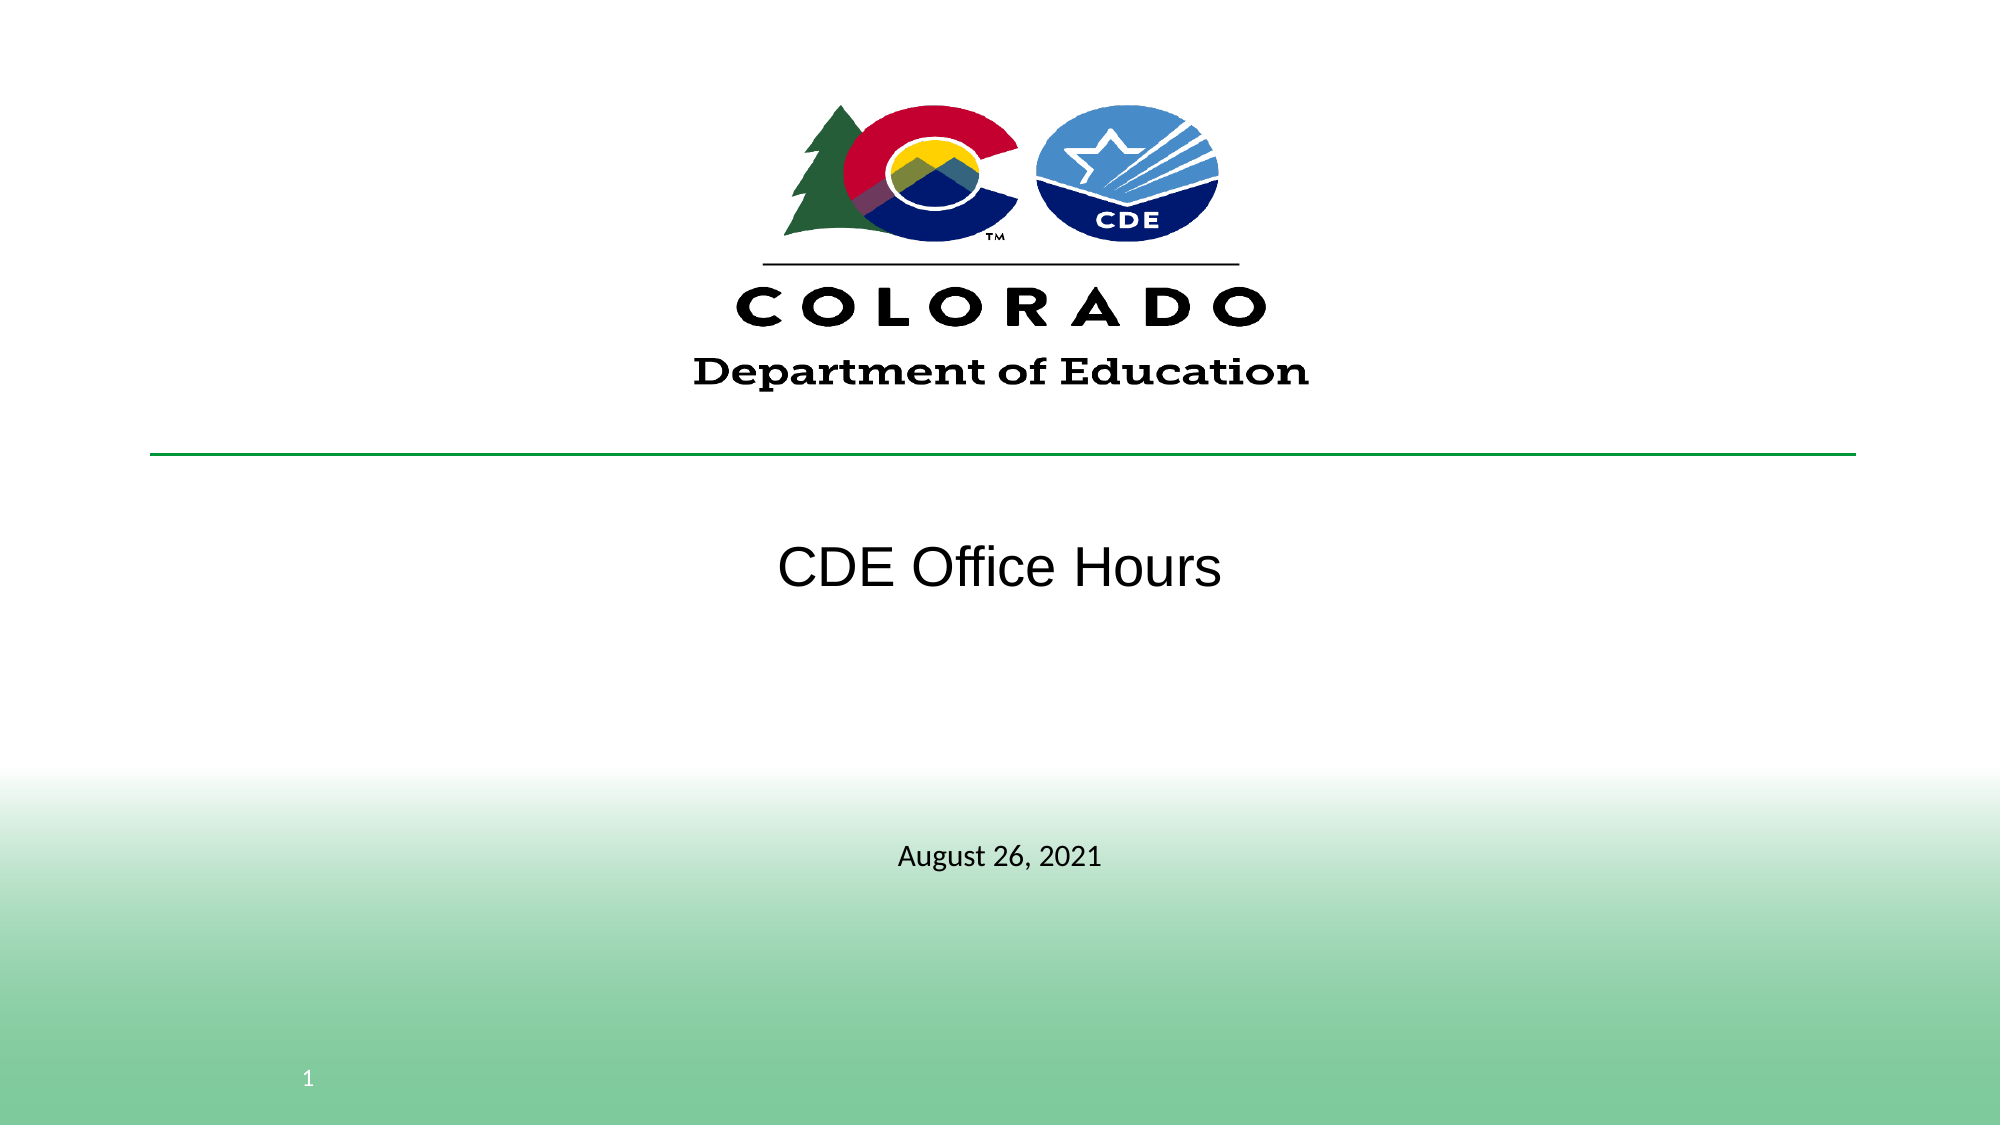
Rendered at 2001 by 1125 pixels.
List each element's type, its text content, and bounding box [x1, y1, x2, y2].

title CDE Office Hours [362, 530, 1638, 731]
picture [692, 103, 1310, 393]
subtitle August 26, 2021 [362, 832, 1638, 1008]
slide_number 1 [286, 1054, 625, 1115]
